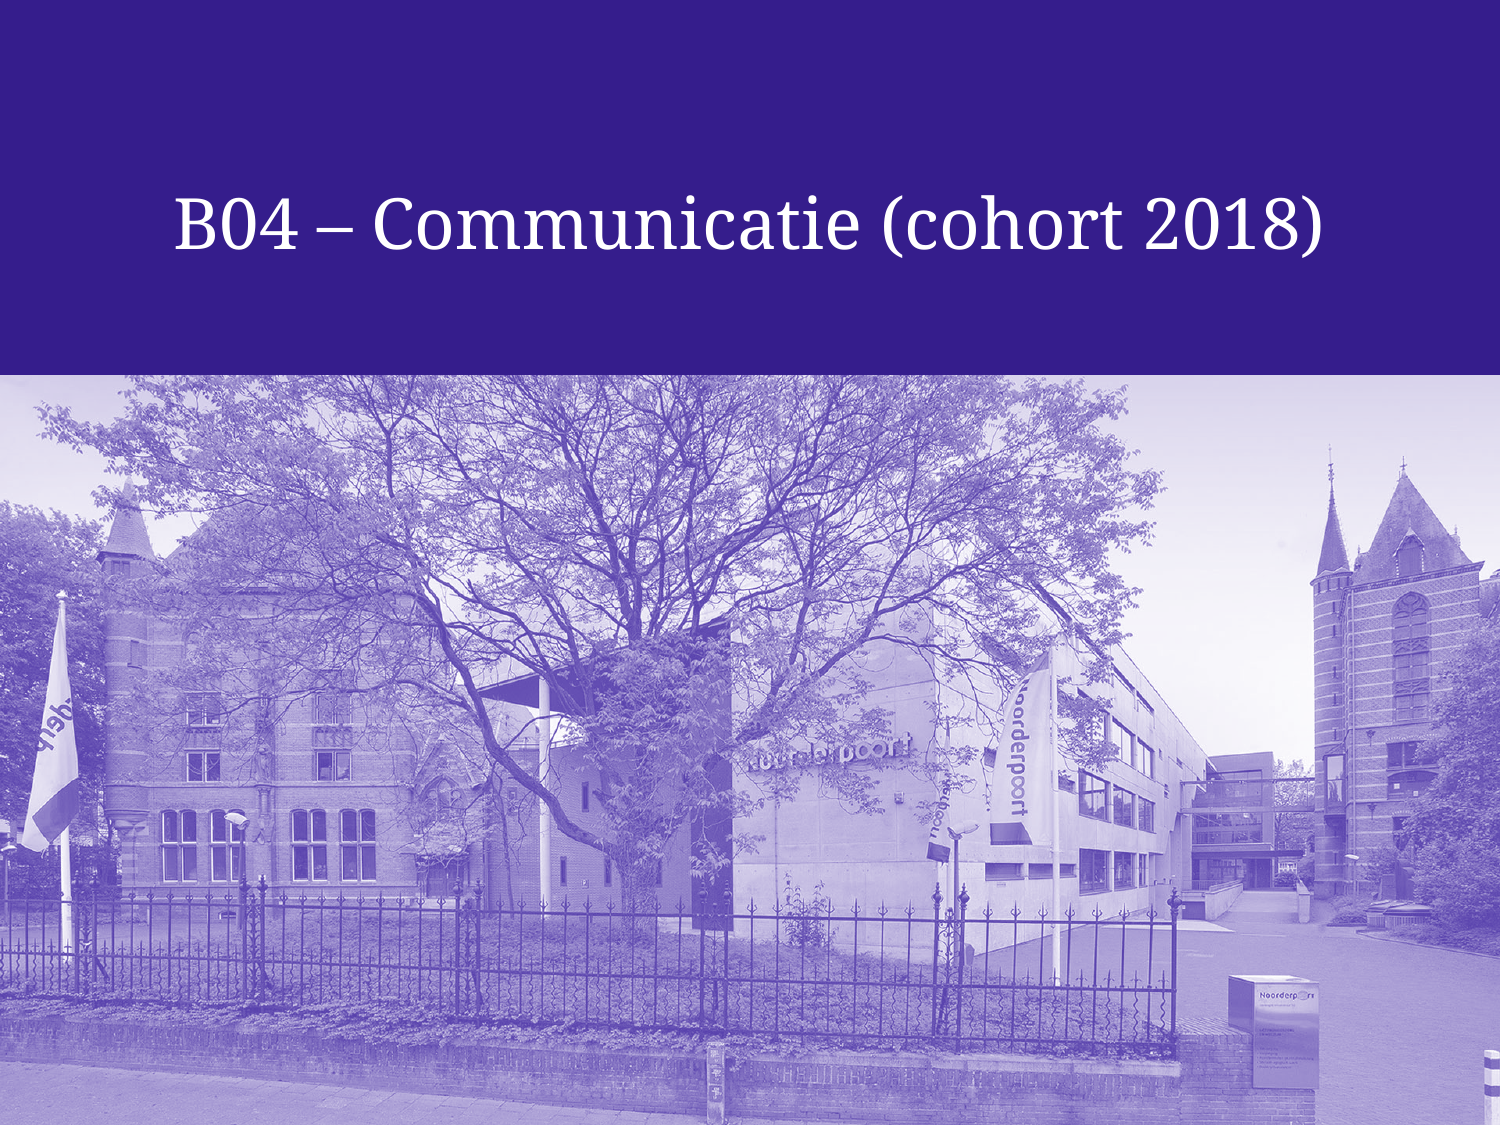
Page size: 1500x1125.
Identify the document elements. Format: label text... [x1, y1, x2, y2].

title B04 – Communicatie (cohort 2018) [0, 0, 1500, 374]
picture [0, 374, 1500, 1125]
